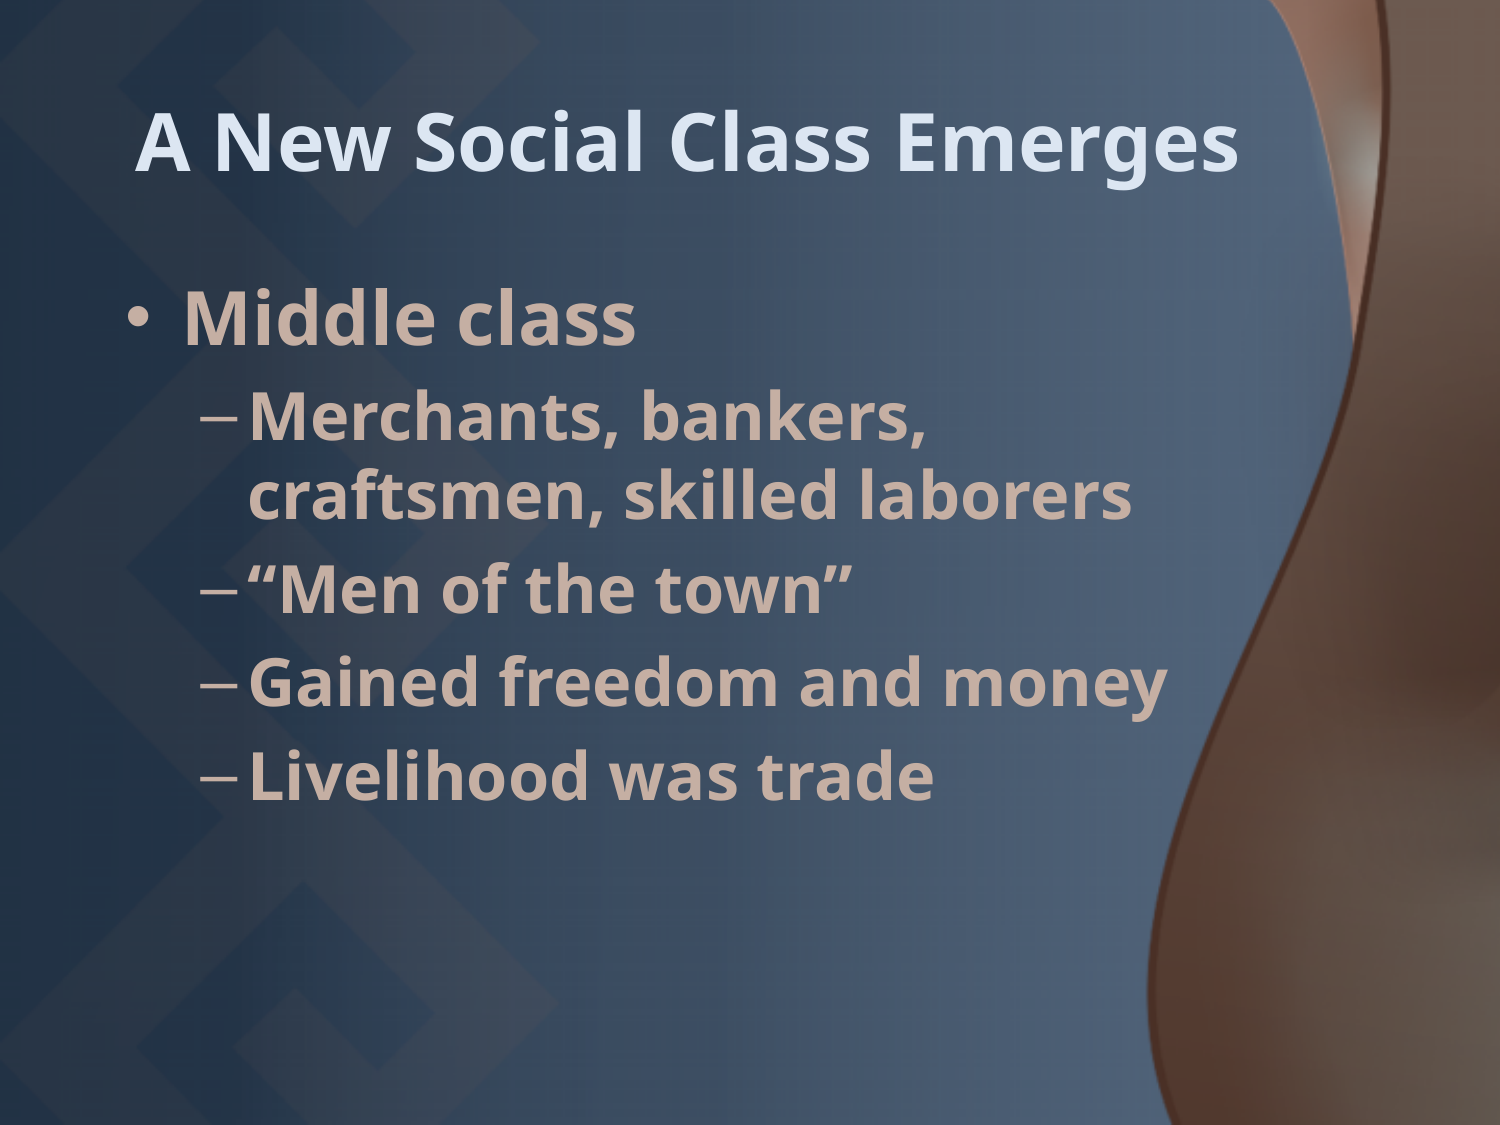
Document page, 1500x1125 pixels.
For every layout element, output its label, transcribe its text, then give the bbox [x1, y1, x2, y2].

title A New Social Class Emerges [75, 45, 1303, 233]
list Middle class Merchants, bankers, craftsmen, skilled laborers “Men of the town” Gained freedom and money Livelihood was trade [110, 262, 1263, 1090]
picture [0, 0, 1500, 1125]
